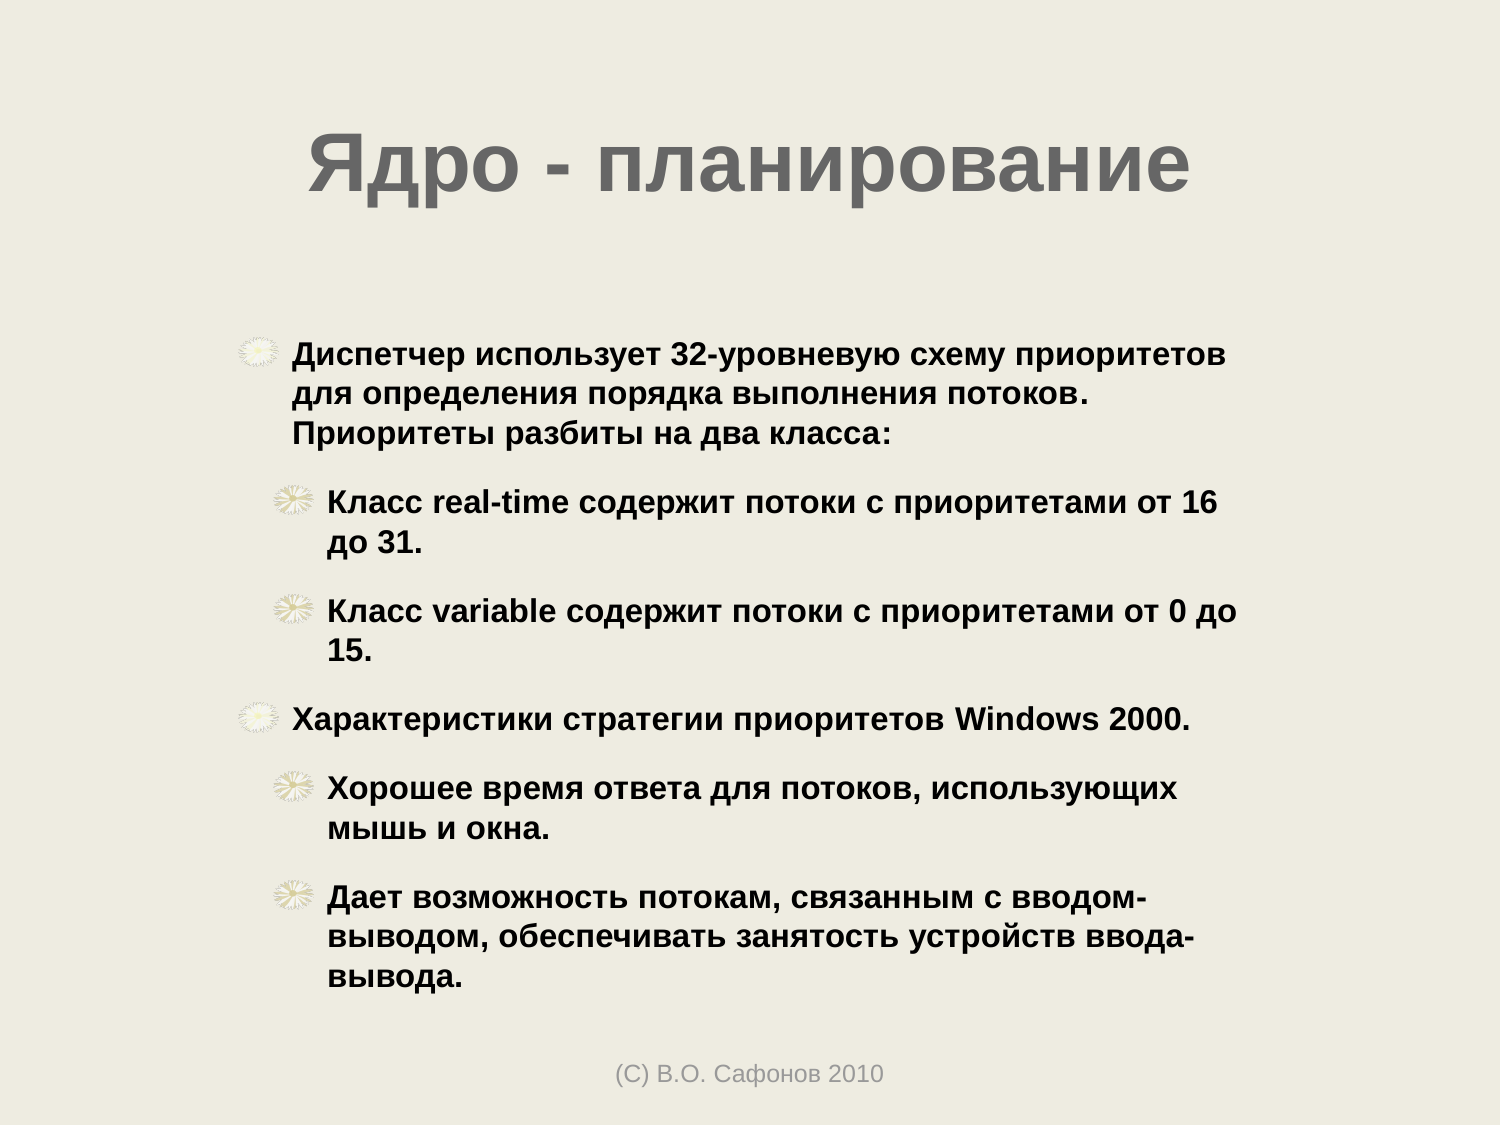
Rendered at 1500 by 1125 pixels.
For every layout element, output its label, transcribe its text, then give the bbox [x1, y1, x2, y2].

picture [238, 337, 279, 367]
title Ядро - планирование [74, 49, 1426, 268]
picture [273, 594, 314, 624]
picture [273, 485, 314, 515]
picture [238, 702, 279, 733]
picture [273, 771, 314, 802]
picture [273, 880, 314, 910]
list Диспетчер использует 32-уровневую схему приоритетов для определения порядка выполнения потоков. Приоритеты разбиты на два класса: Класс real-time содержит потоки с приоритетами от 16 до 31. Класс variable содержит потоки с приоритетами от 0 до 15. Характеристики стратегии приоритетов Windows 2000. Хорошее время ответа для потоков, использующих мышь и окна. Дает возможность потокам, связанным с вводом-выводом, обеспечивать занятость устройств ввода-вывода. [223, 324, 1276, 1005]
footer (С) В.О. Сафонов 2010 [512, 1042, 988, 1103]
